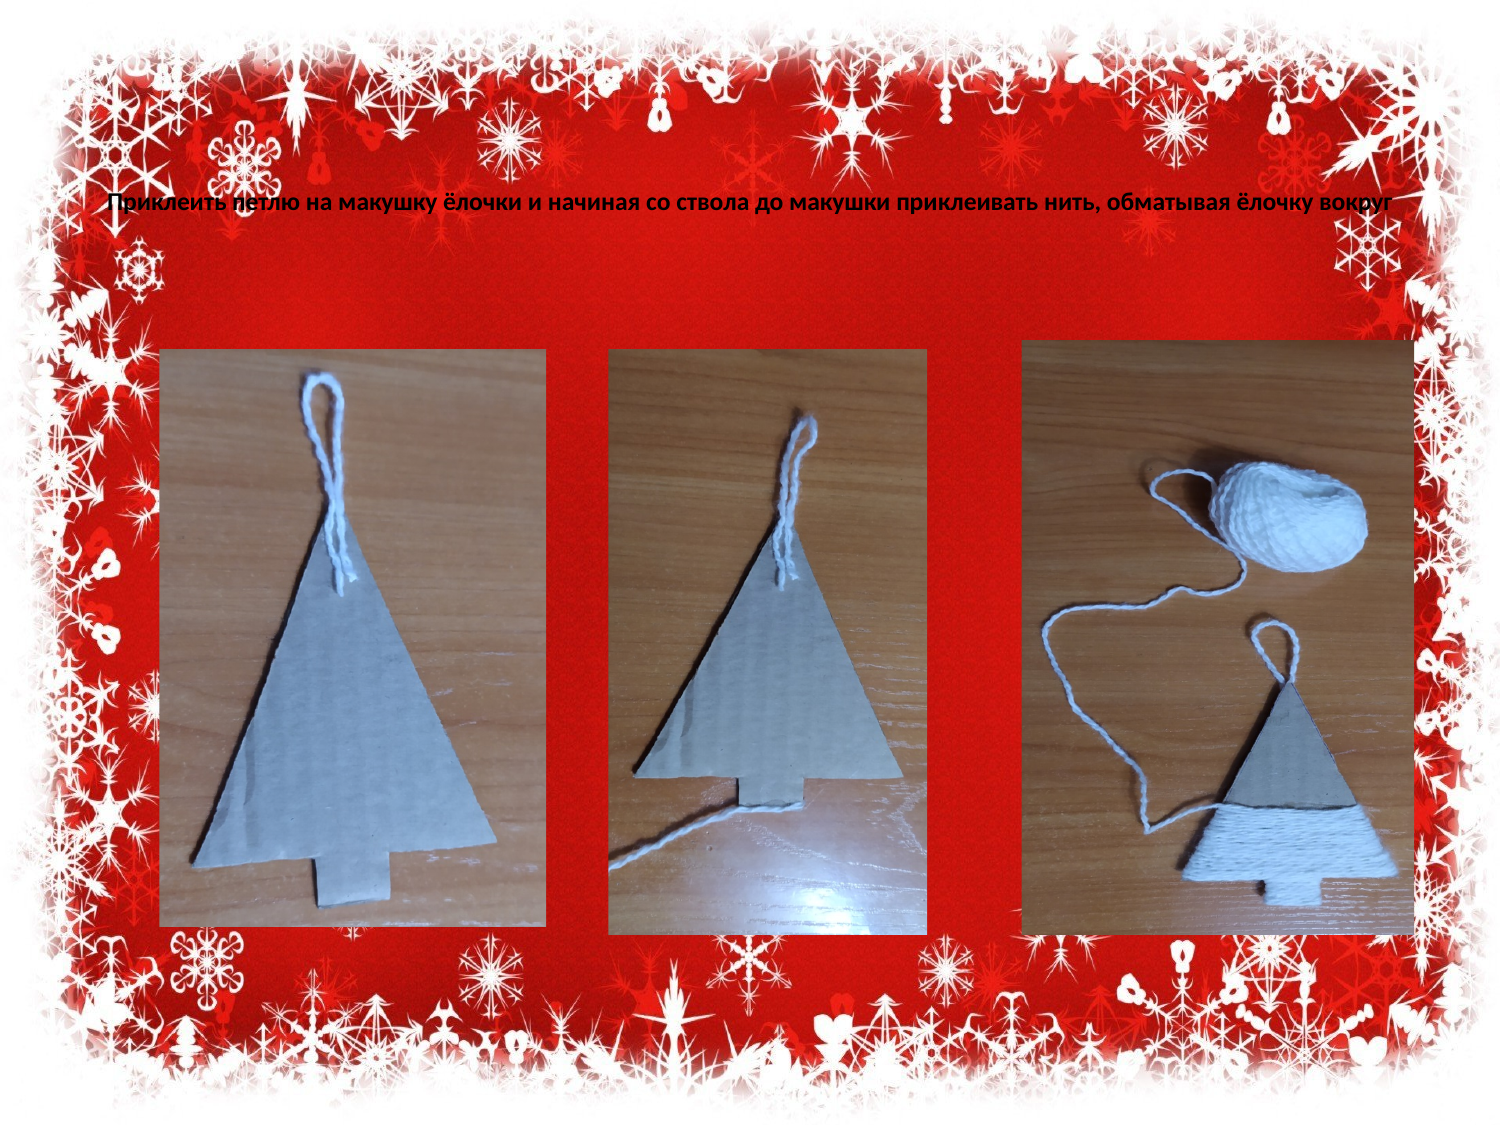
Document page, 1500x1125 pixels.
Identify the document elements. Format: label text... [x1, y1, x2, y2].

title Приклеить петлю на макушку ёлочки и начиная со ствола до макушки приклеивать нить, обматывая ёлочку вокруг [75, 45, 1425, 233]
picture [0, 0, 1500, 1125]
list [64, 444, 642, 832]
